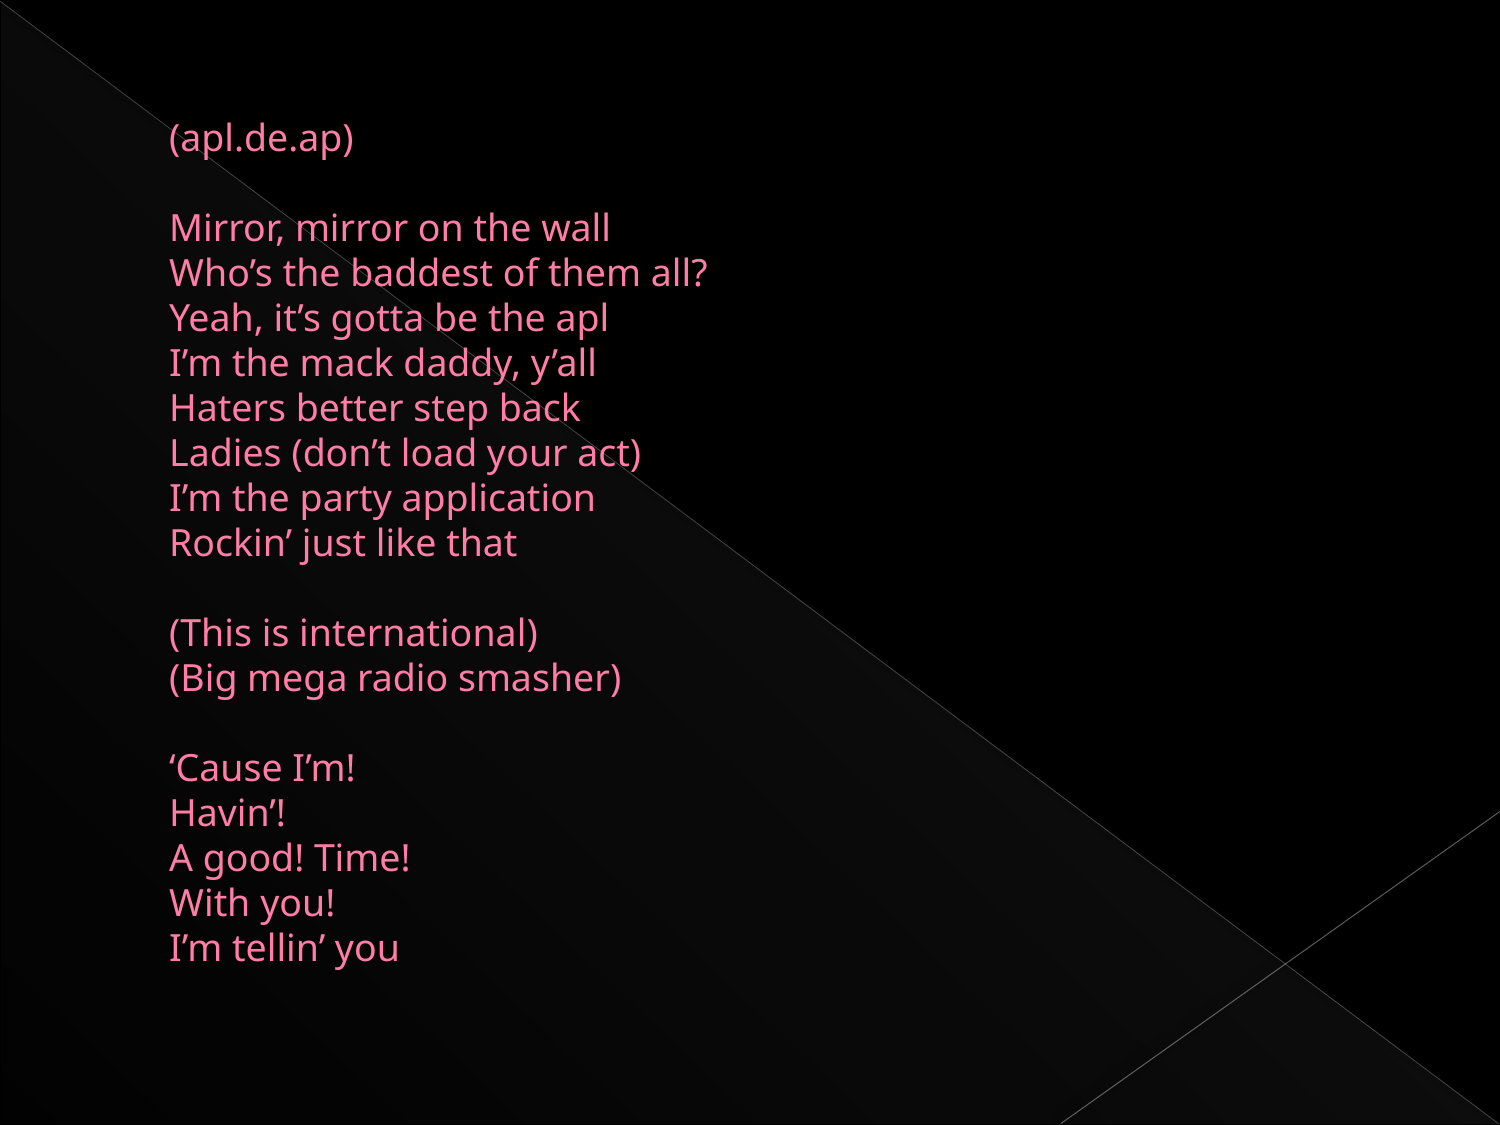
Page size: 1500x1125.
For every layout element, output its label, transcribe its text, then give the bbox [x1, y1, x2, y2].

title (apl.de.ap) Mirror, mirror on the wall Who’s the baddest of them all? Yeah, it’s gotta be the apl I’m the mack daddy, y’all Haters better step back Ladies (don’t load your act) I’m the party application Rockin’ just like that (This is international) (Big mega radio smasher) ‘Cause I’m! Havin’! A good! Time! With you! I’m tellin’ you [75, 43, 1425, 1094]
